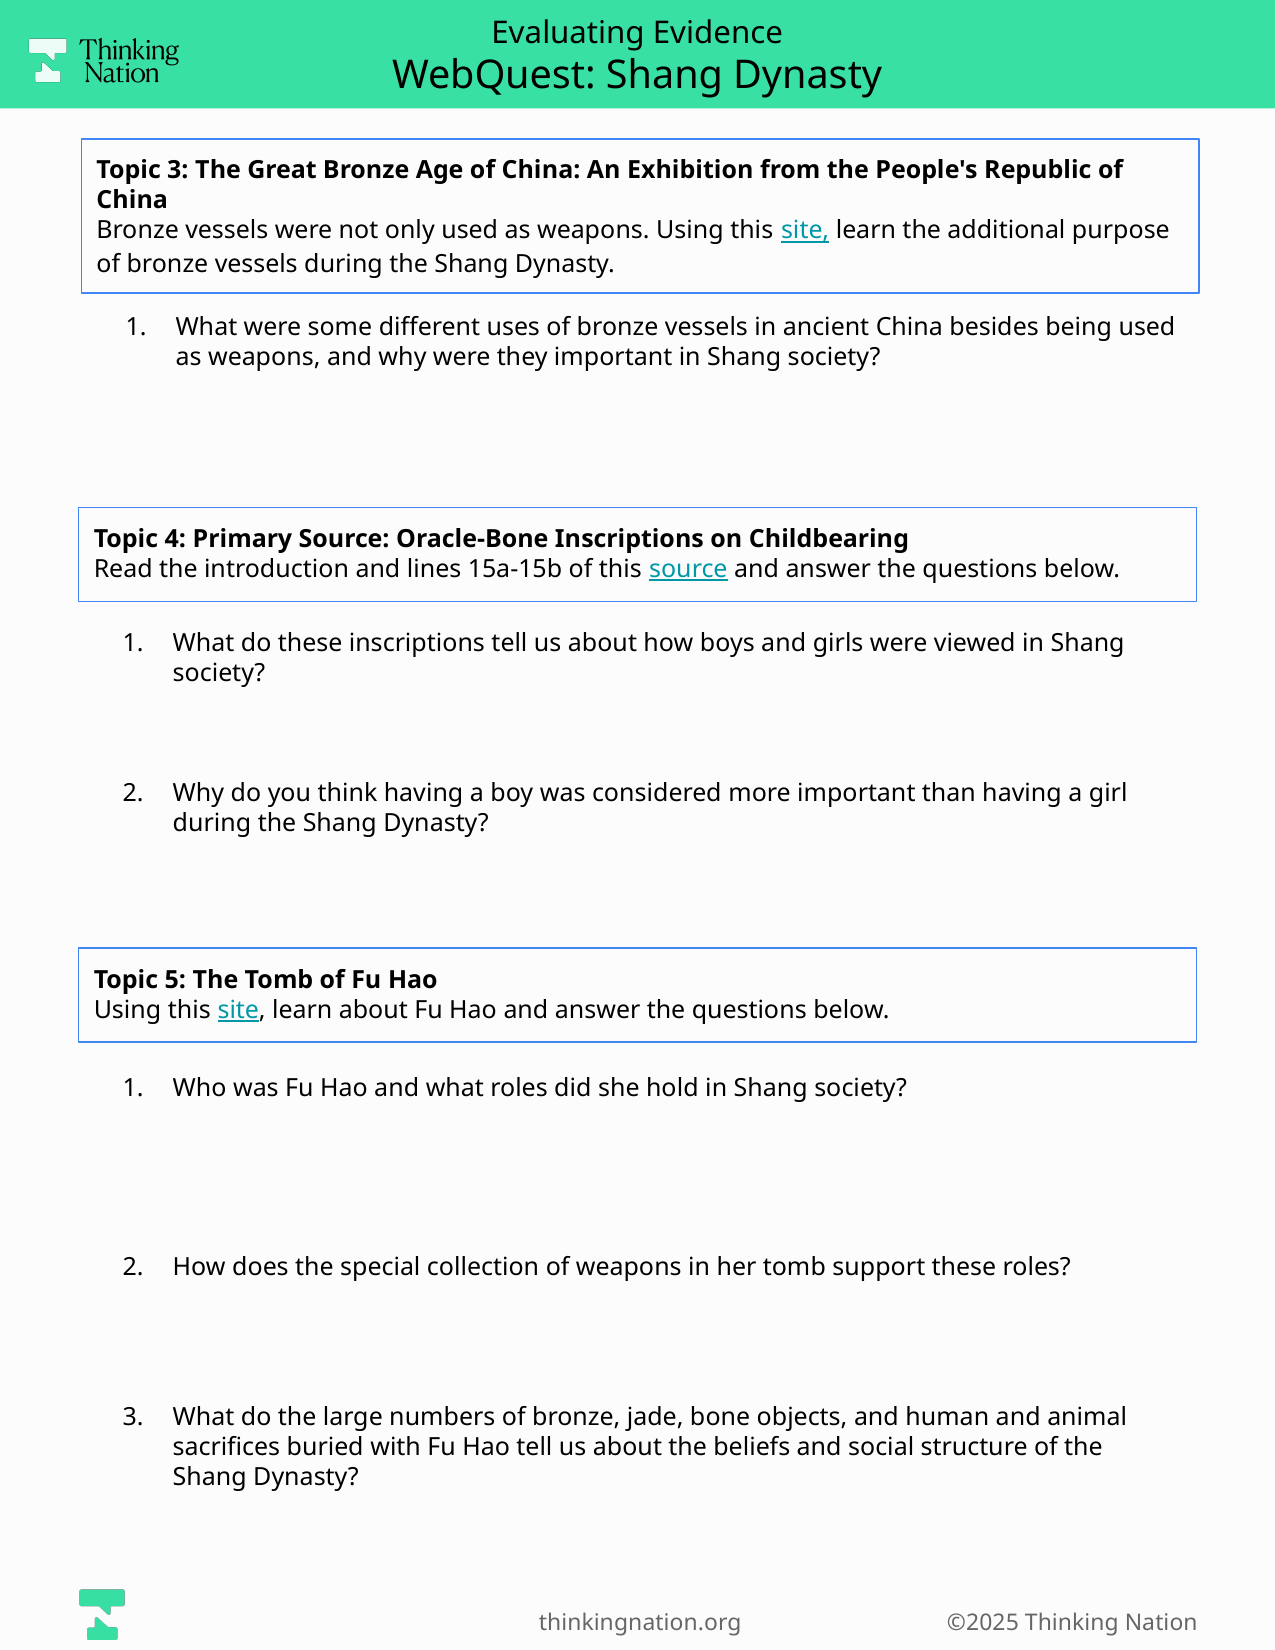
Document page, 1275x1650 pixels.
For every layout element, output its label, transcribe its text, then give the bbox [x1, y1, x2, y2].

text_box thinkingnation.org [489, 1592, 792, 1643]
text_box Topic 5: The Tomb of Fu Hao Using this site, learn about Fu Hao and answer the questions below. [78, 948, 1197, 1043]
text_box ©2025 Thinking Nation [912, 1592, 1214, 1643]
text_box Topic 4: Primary Source: Oracle-Bone Inscriptions on Childbearing Read the introduction and lines 15a-15b of this source and answer the questions below. [78, 507, 1197, 602]
text_box Topic 3: The Great Bronze Age of China: An Exhibition from the People's Republic of China Bronze vessels were not only used as weapons. Using this site, learn the additional purpose of bronze vessels during the Shang Dynasty. [81, 138, 1200, 293]
text_box Who was Fu Hao and what roles did she hold in Shang society? How does the special collection of weapons in her tomb support these roles? What do the large numbers of bronze, jade, bone objects, and human and animal sacrifices buried with Fu Hao tell us about the beliefs and social structure of the Shang Dynasty? [82, 1056, 1193, 1580]
text_box What were some different uses of bronze vessels in ancient China besides being used as weapons, and why were they important in Shang society? [85, 295, 1196, 482]
picture [66, 1578, 138, 1650]
picture [12, 24, 184, 96]
text_box Evaluating Evidence WebQuest: Shang Dynasty [0, 0, 1275, 109]
text_box What do these inscriptions tell us about how boys and girls were viewed in Shang society? Why do you think having a boy was considered more important than having a girl during the Shang Dynasty? [82, 611, 1193, 948]
